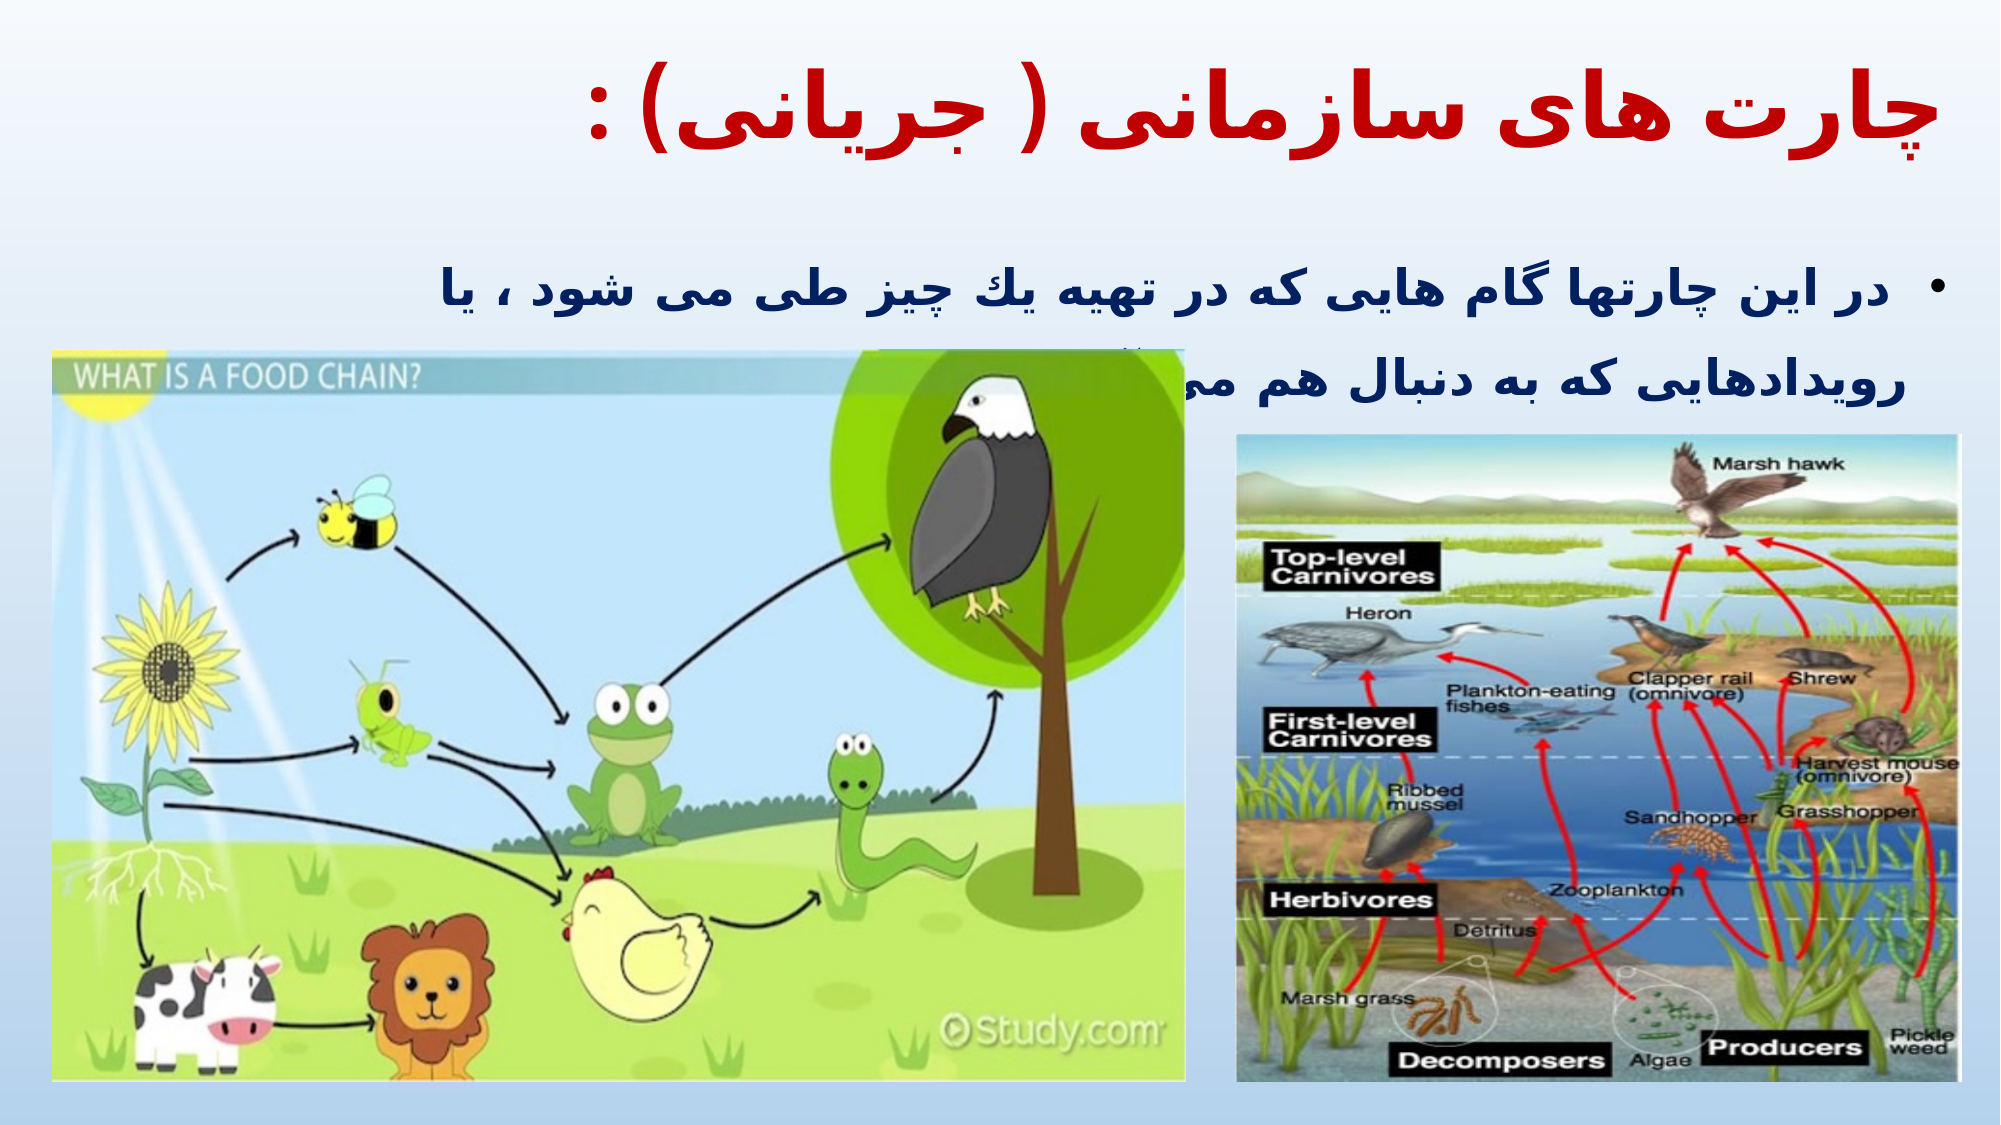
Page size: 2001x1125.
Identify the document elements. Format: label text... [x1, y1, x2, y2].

picture [1235, 434, 1962, 1082]
list در این چارتها گام هایی كه در تهیه یك چیز طی می شود ، یا رویدادهایی كه به دنبال هم می آیند بر روی یك صفحه نمایش داده می شوند . [236, 217, 1962, 932]
title چارت های سازمانی ( جریانی) : [236, 0, 1962, 217]
picture [51, 349, 1186, 1082]
